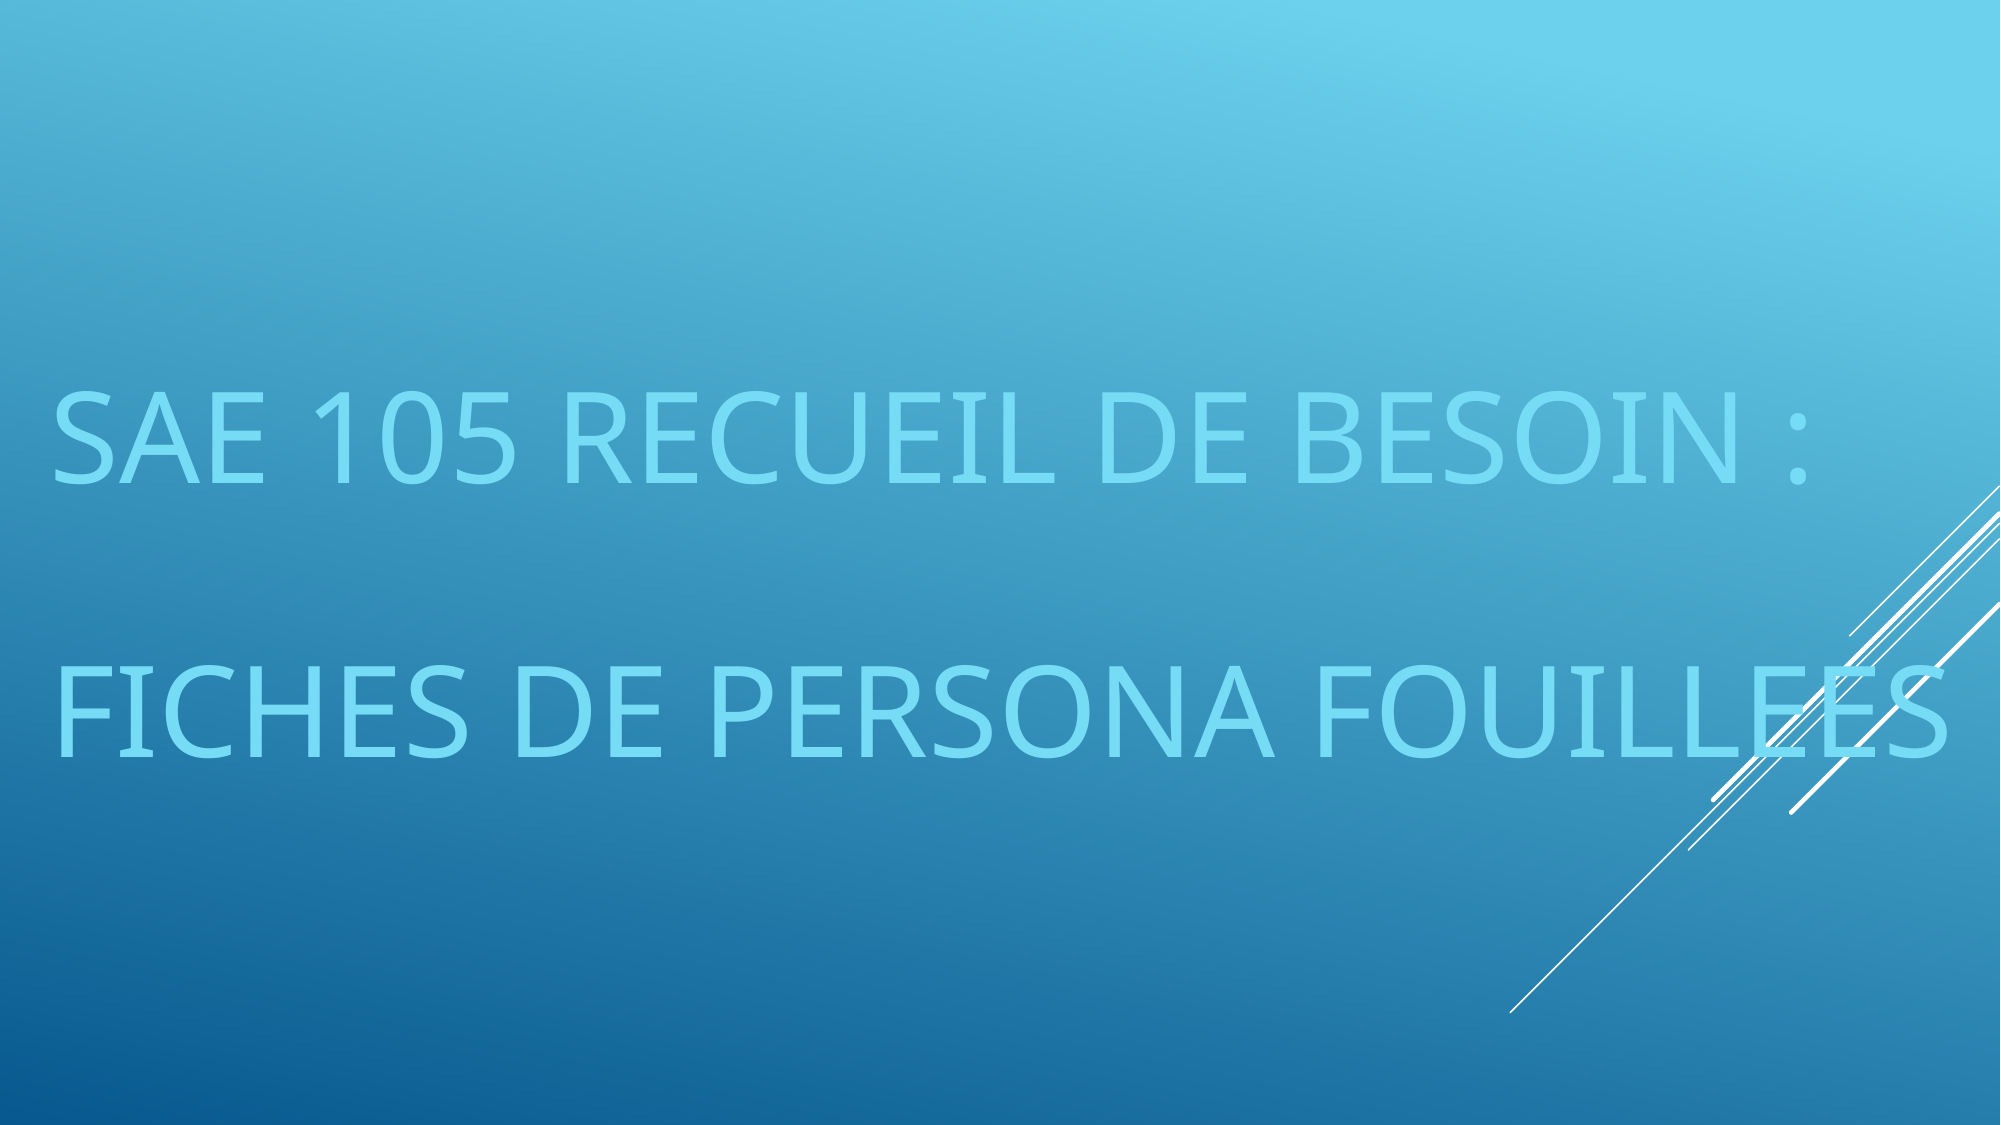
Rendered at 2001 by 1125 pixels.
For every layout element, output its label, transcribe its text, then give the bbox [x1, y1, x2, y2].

title SAE 105 RECUEIL DE BESOIN : FICHES DE PERSONA FOUILLEES [34, 207, 1982, 951]
